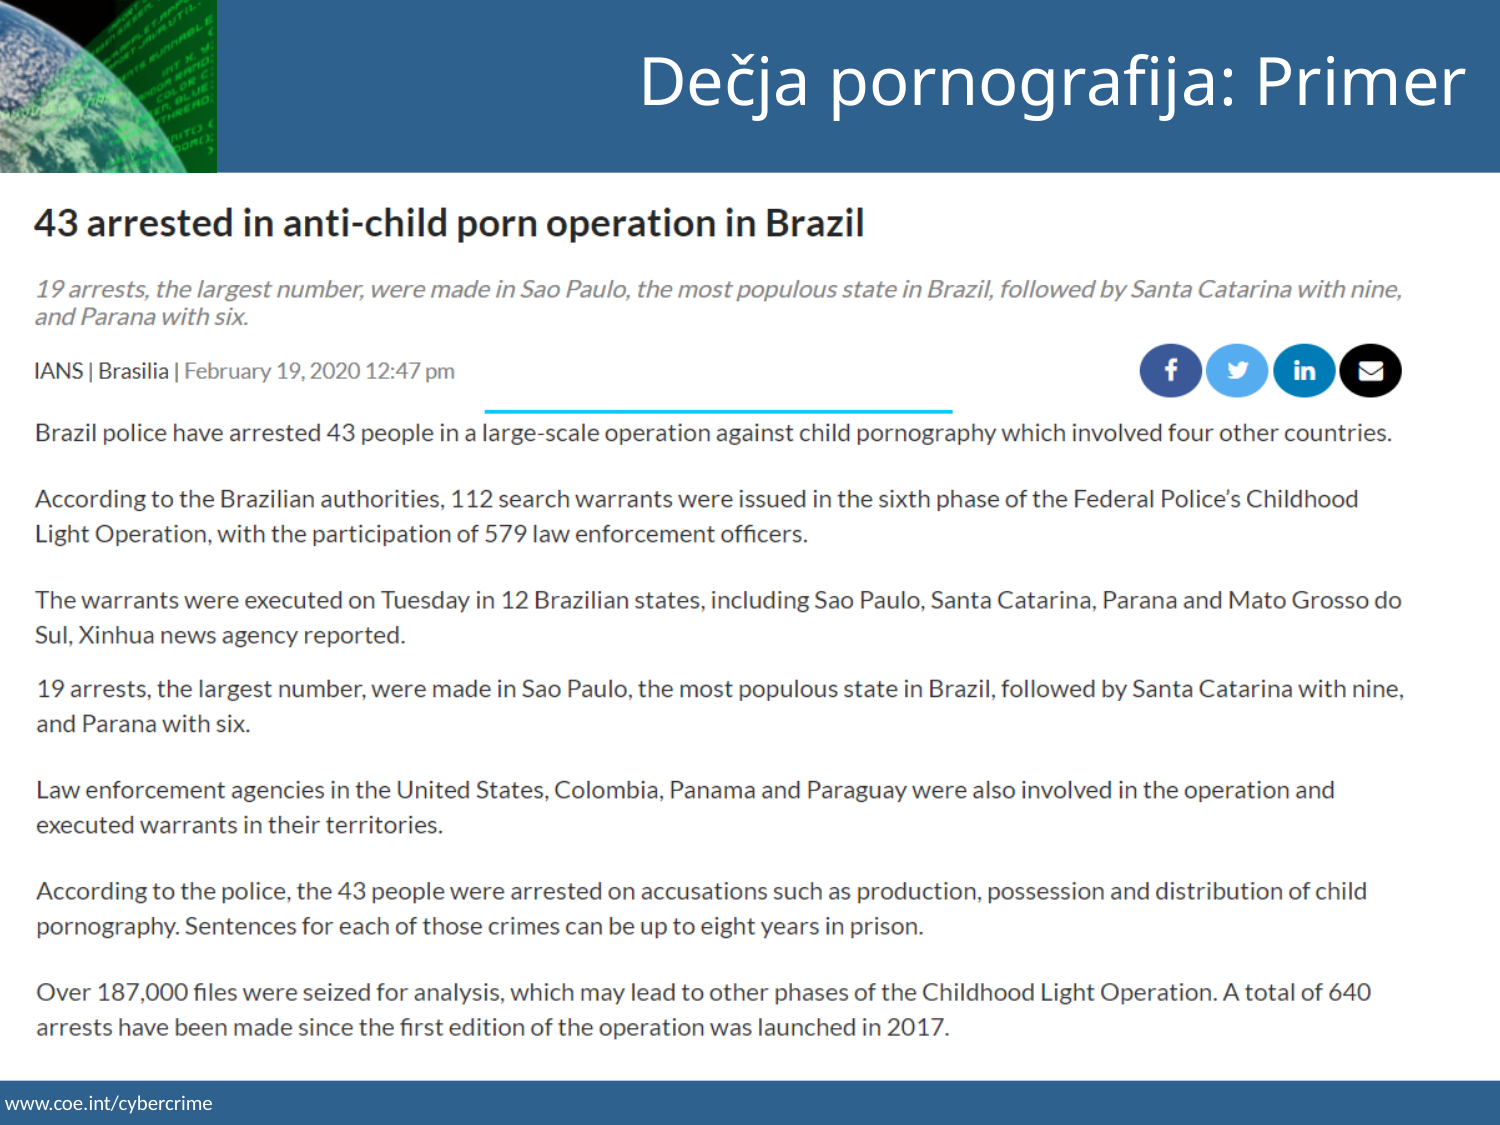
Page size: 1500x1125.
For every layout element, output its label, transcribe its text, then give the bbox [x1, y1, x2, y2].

text_box Dečja pornografija: Primer [230, 31, 1483, 126]
picture [0, 0, 217, 173]
picture [17, 194, 1500, 1077]
